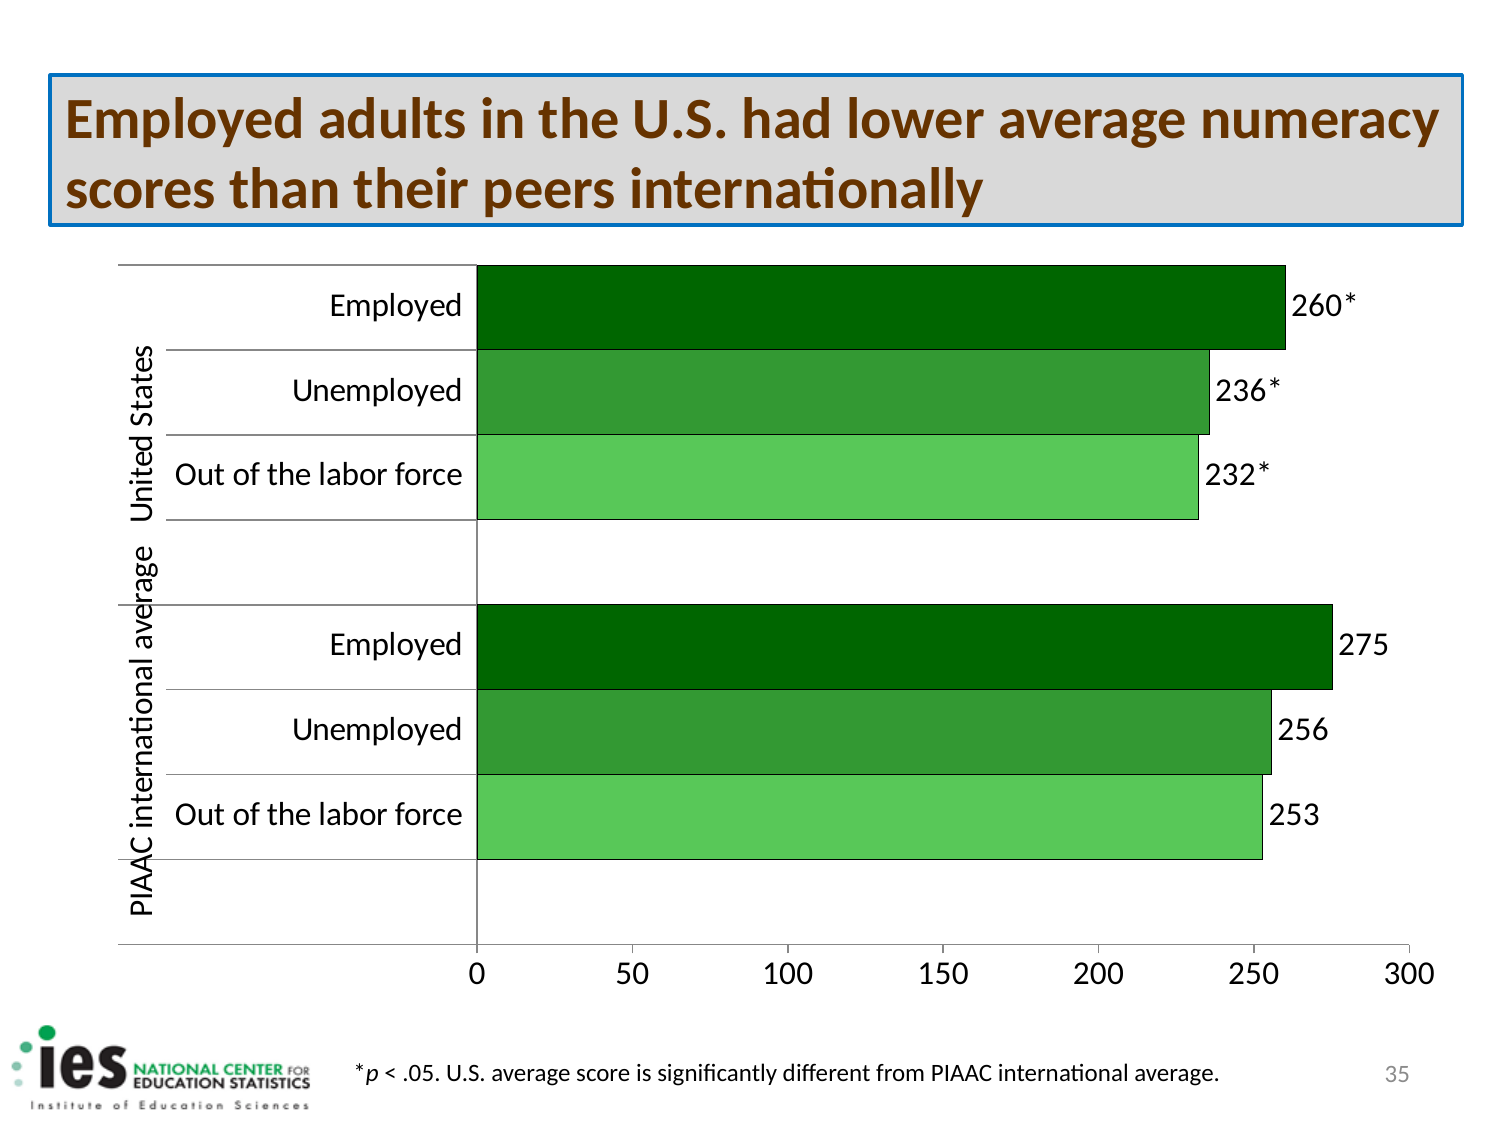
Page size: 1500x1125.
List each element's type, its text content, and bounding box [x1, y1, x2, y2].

slide_number 35 [1074, 1042, 1425, 1103]
text_box *p < .05. U.S. average score is significantly different from PIAAC international average. [341, 1049, 1289, 1094]
picture [0, 1011, 337, 1125]
chart [99, 249, 1463, 1008]
title Employed adults in the U.S. had lower average numeracy scores than their peers internationally [50, 75, 1463, 225]
